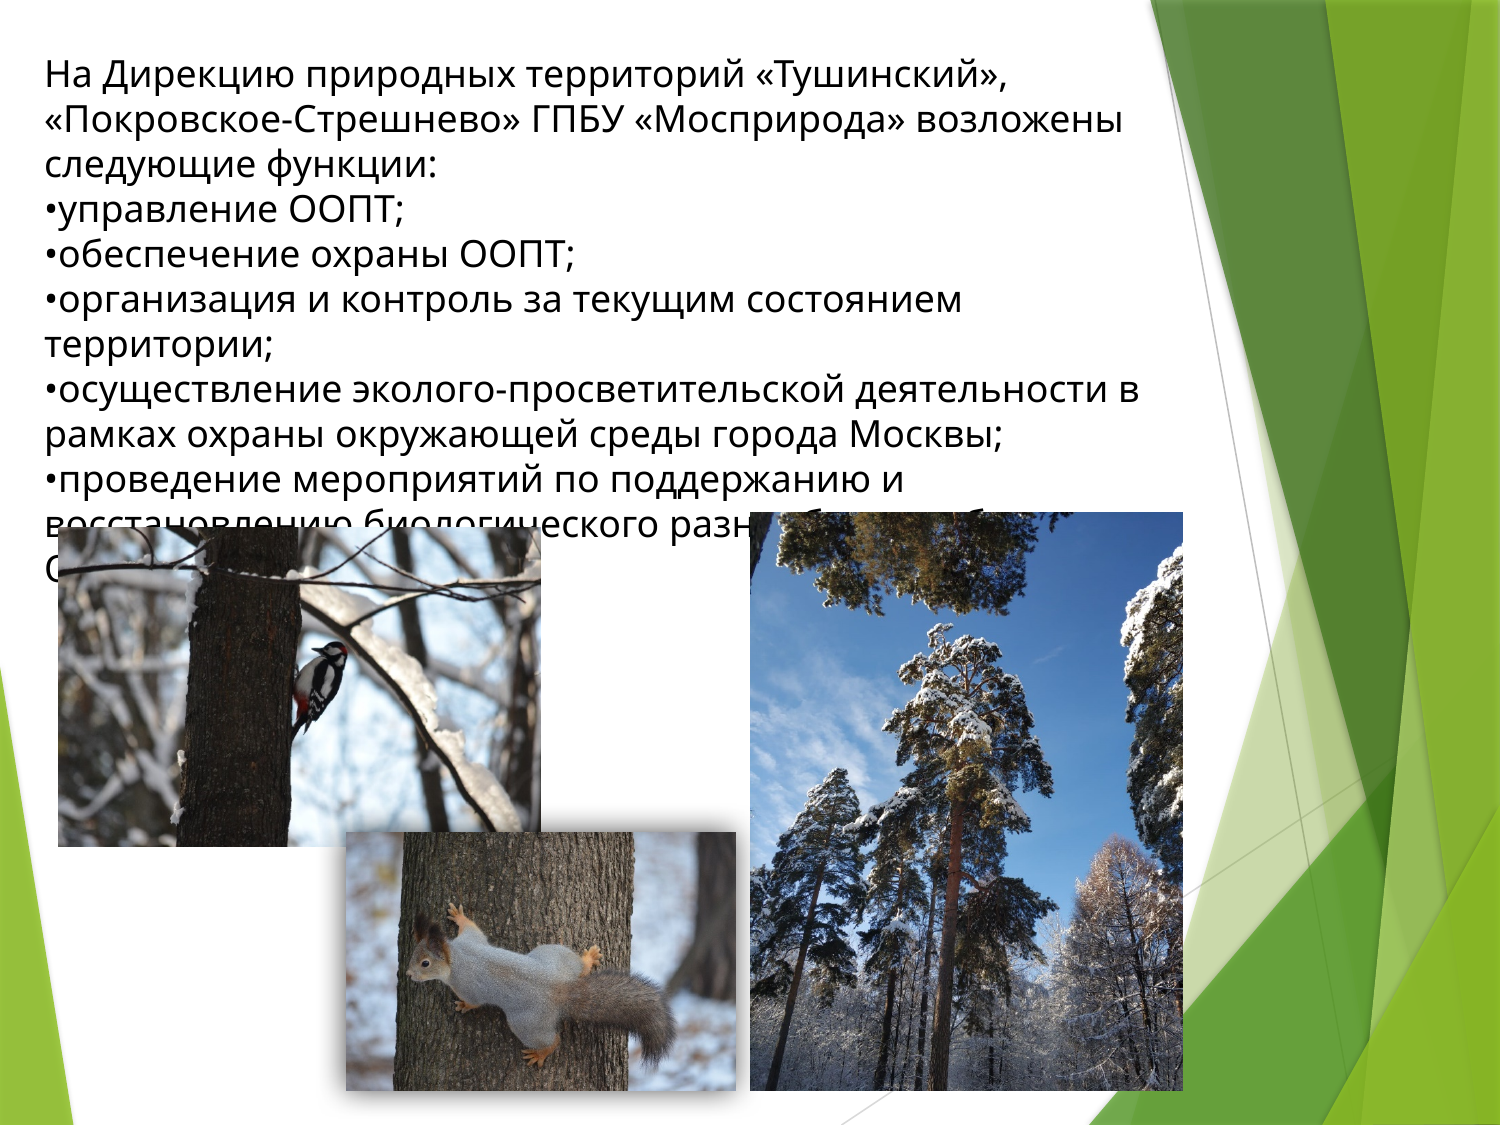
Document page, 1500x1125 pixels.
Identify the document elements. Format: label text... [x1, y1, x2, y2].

picture [57, 526, 737, 1092]
text_box На Дирекцию природных территорий «Тушинский», «Покровское-Стрешнево» ГПБУ «Мосприрода» возложены следующие функции: •управление ООПТ; •обеспечение охраны ООПТ; •организация и контроль за текущим состоянием территории; •осуществление эколого-просветительской деятельности в рамках охраны окружающей среды города Москвы; •проведение мероприятий по поддержанию и восстановлению биологического разнообразия объектов ООПТ. [29, 42, 1176, 598]
picture [749, 512, 1183, 1092]
